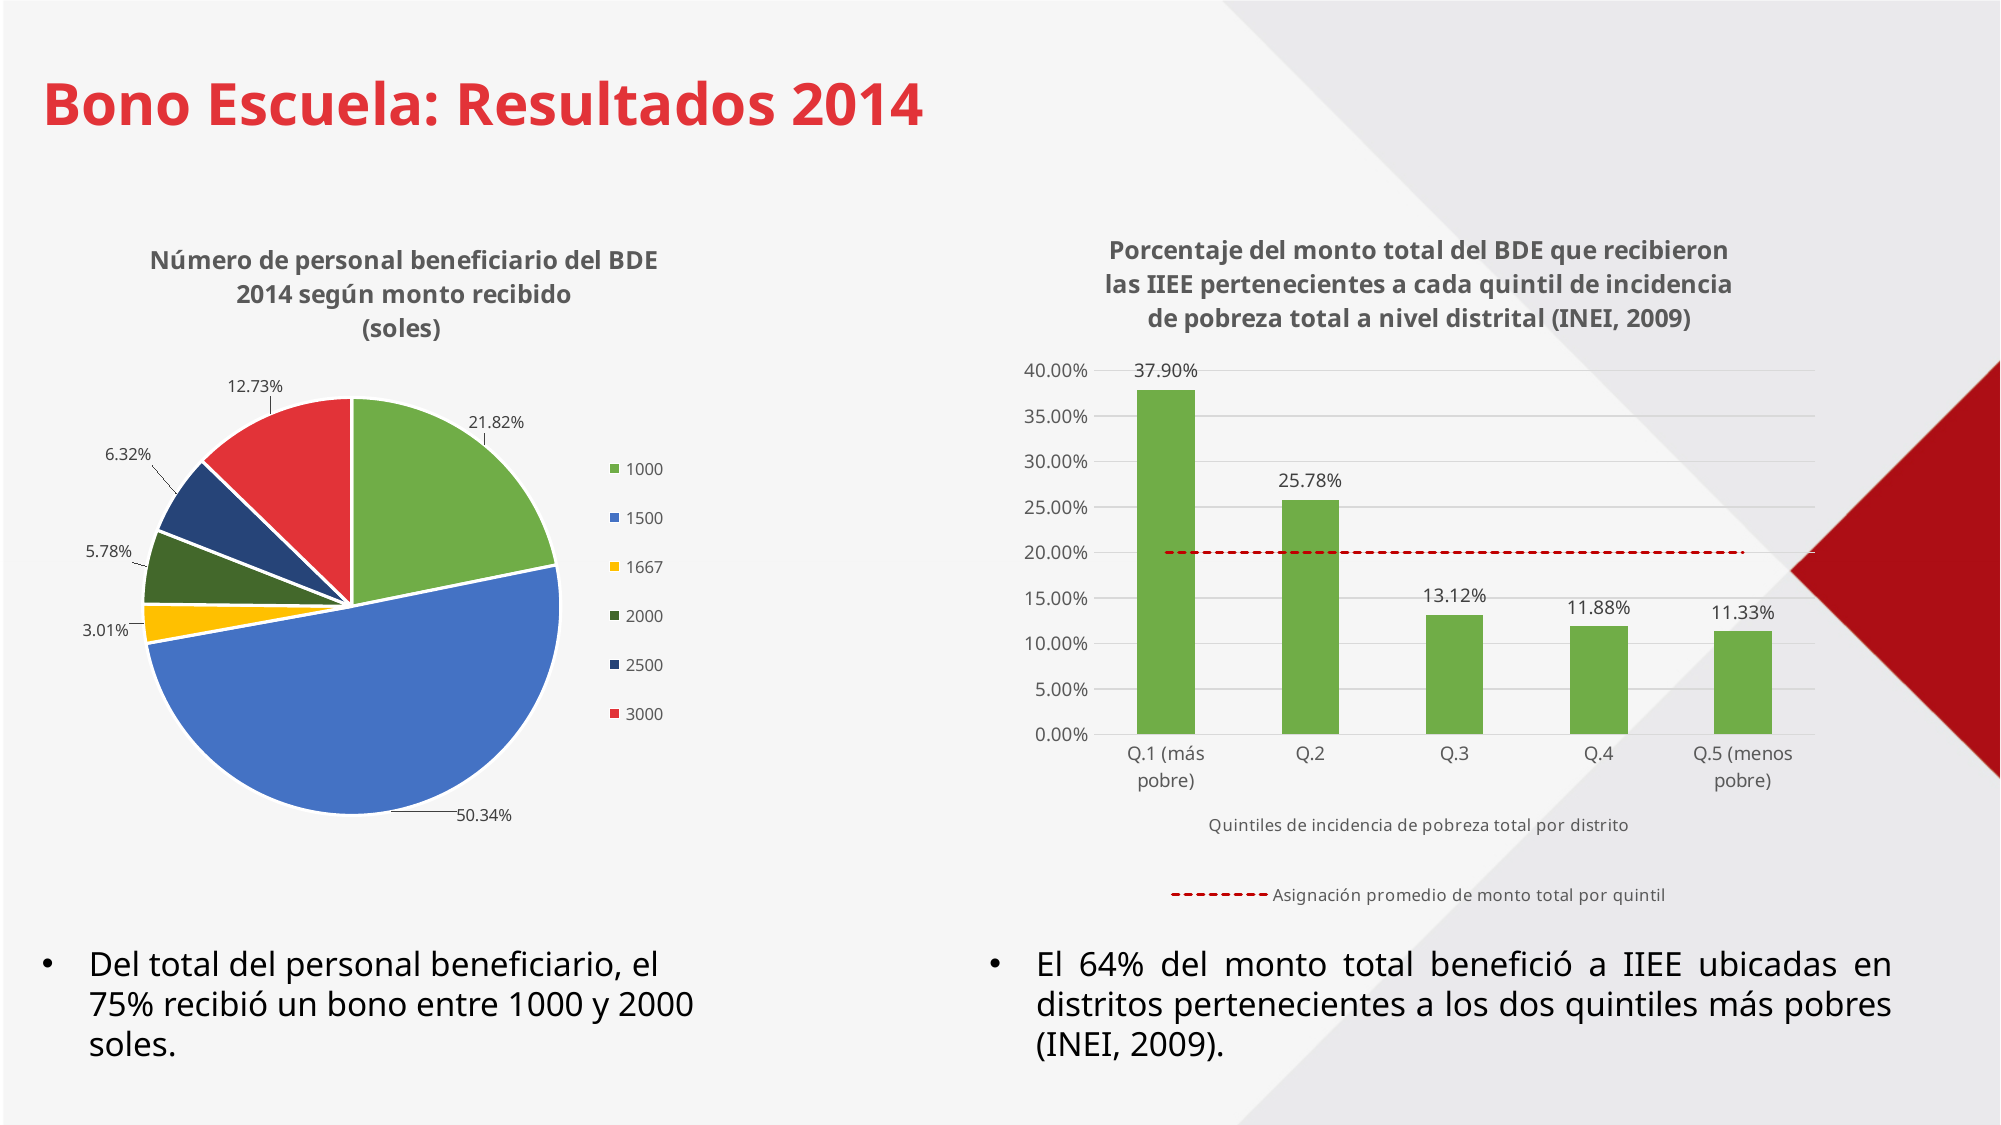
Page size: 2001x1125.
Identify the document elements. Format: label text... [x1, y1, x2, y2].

text_box Bono Escuela: Resultados 2014 [27, 51, 1990, 154]
picture [0, 0, 2001, 1125]
text_box Del total del personal beneficiario, el 75% recibió un bono entre 1000 y 2000 soles. [27, 935, 726, 1071]
chart [58, 203, 726, 857]
chart [1007, 202, 1832, 913]
text_box El 64% del monto total benefició a IIEE ubicadas en distritos pertenecientes a los dos quintiles más pobres (INEI, 2009). [974, 935, 1909, 1071]
